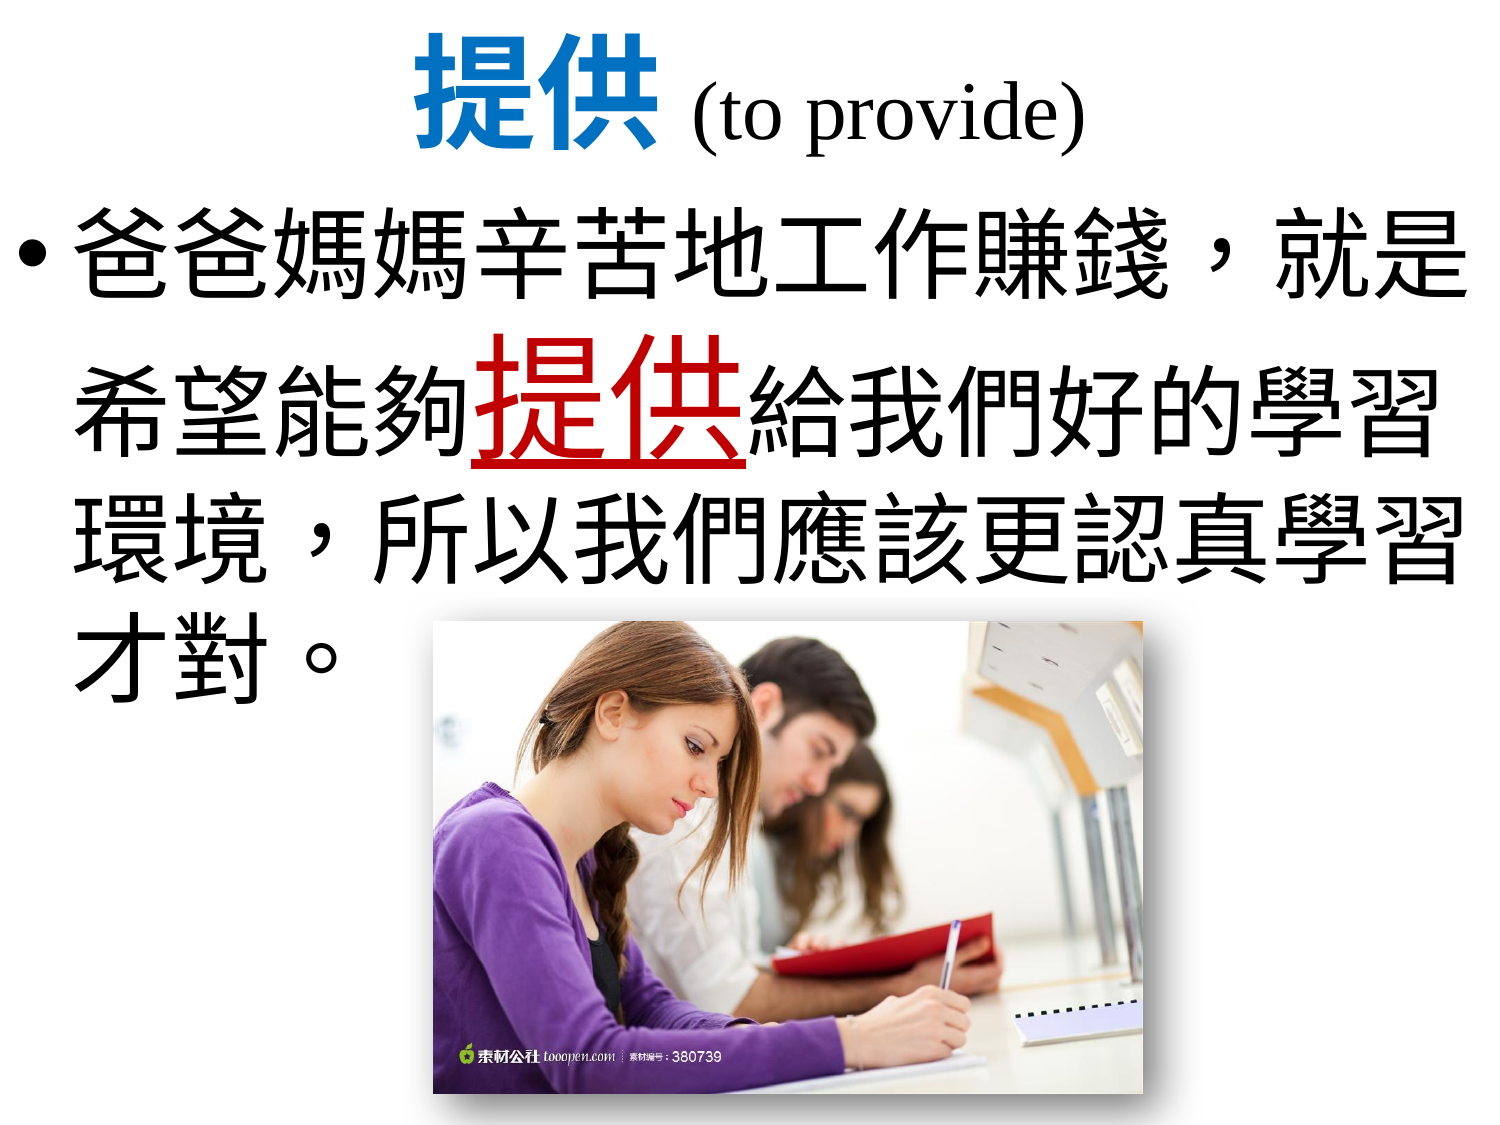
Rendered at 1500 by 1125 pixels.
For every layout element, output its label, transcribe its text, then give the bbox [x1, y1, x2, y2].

list 爸爸媽媽辛苦地工作賺錢，就是希望能夠提供給我們好的學習環境，所以我們應該更認真學習才對。 [0, 184, 1500, 1125]
picture [433, 621, 1143, 1095]
title 提供(to provide) [75, 0, 1425, 183]
